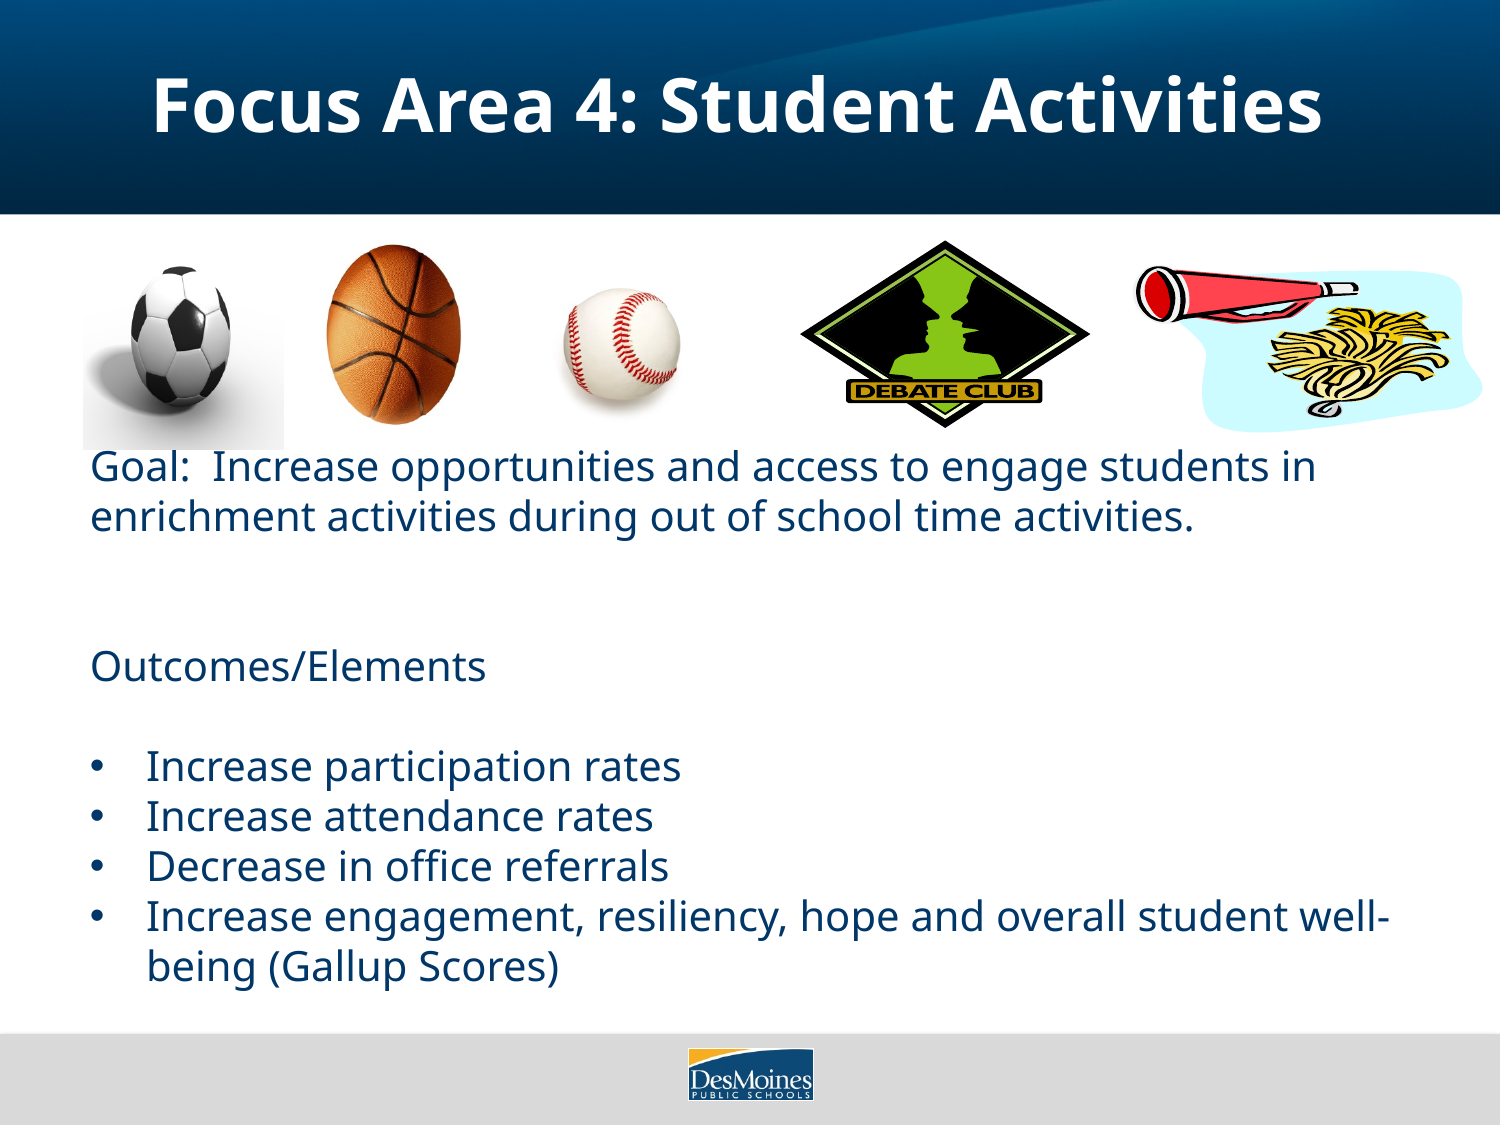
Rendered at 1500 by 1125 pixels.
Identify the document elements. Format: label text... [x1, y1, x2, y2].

picture [0, 0, 1500, 1033]
text_box Focus Area 4: Student Activities [125, 49, 1350, 155]
text_box Goal: Increase opportunities and access to engage students in enrichment activities during out of school time activities. Outcomes/Elements Increase participation rates Increase attendance rates Decrease in office referrals Increase engagement, resiliency, hope and overall student well-being (Gallup Scores) [75, 282, 1450, 998]
picture [689, 1049, 813, 1100]
